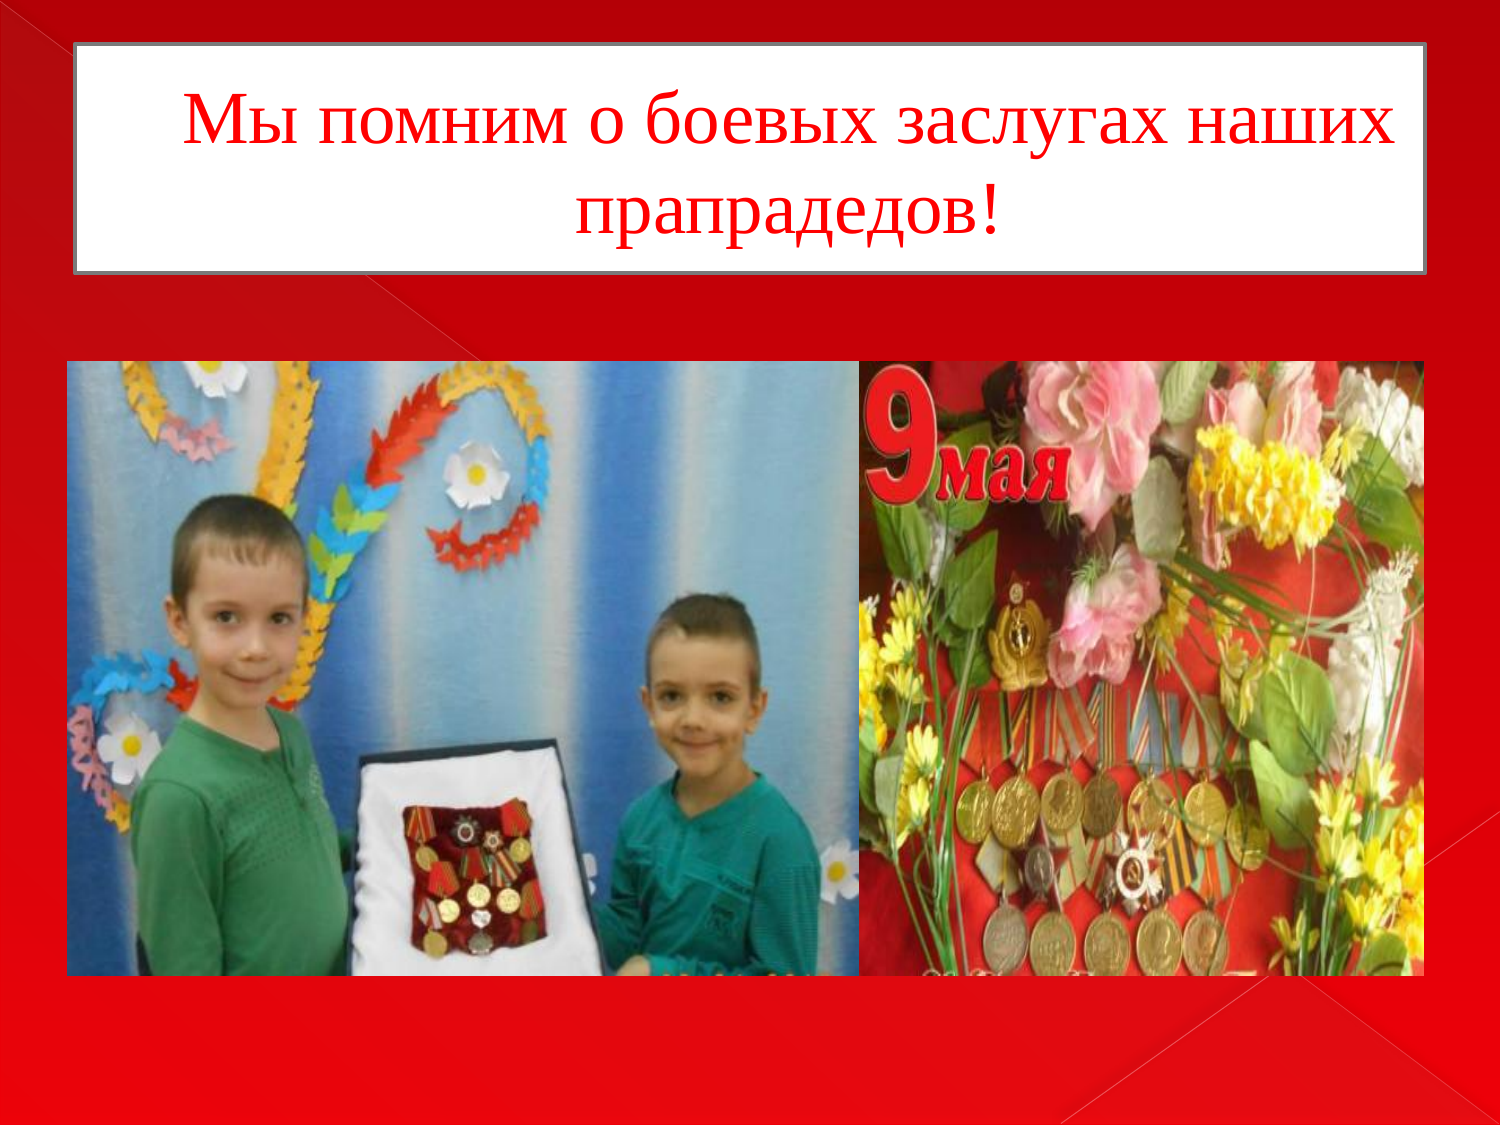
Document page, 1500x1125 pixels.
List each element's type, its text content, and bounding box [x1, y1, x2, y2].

title Мы помним о боевых заслугах наших прапрадедов! [73, 42, 1427, 275]
picture [67, 361, 1424, 977]
